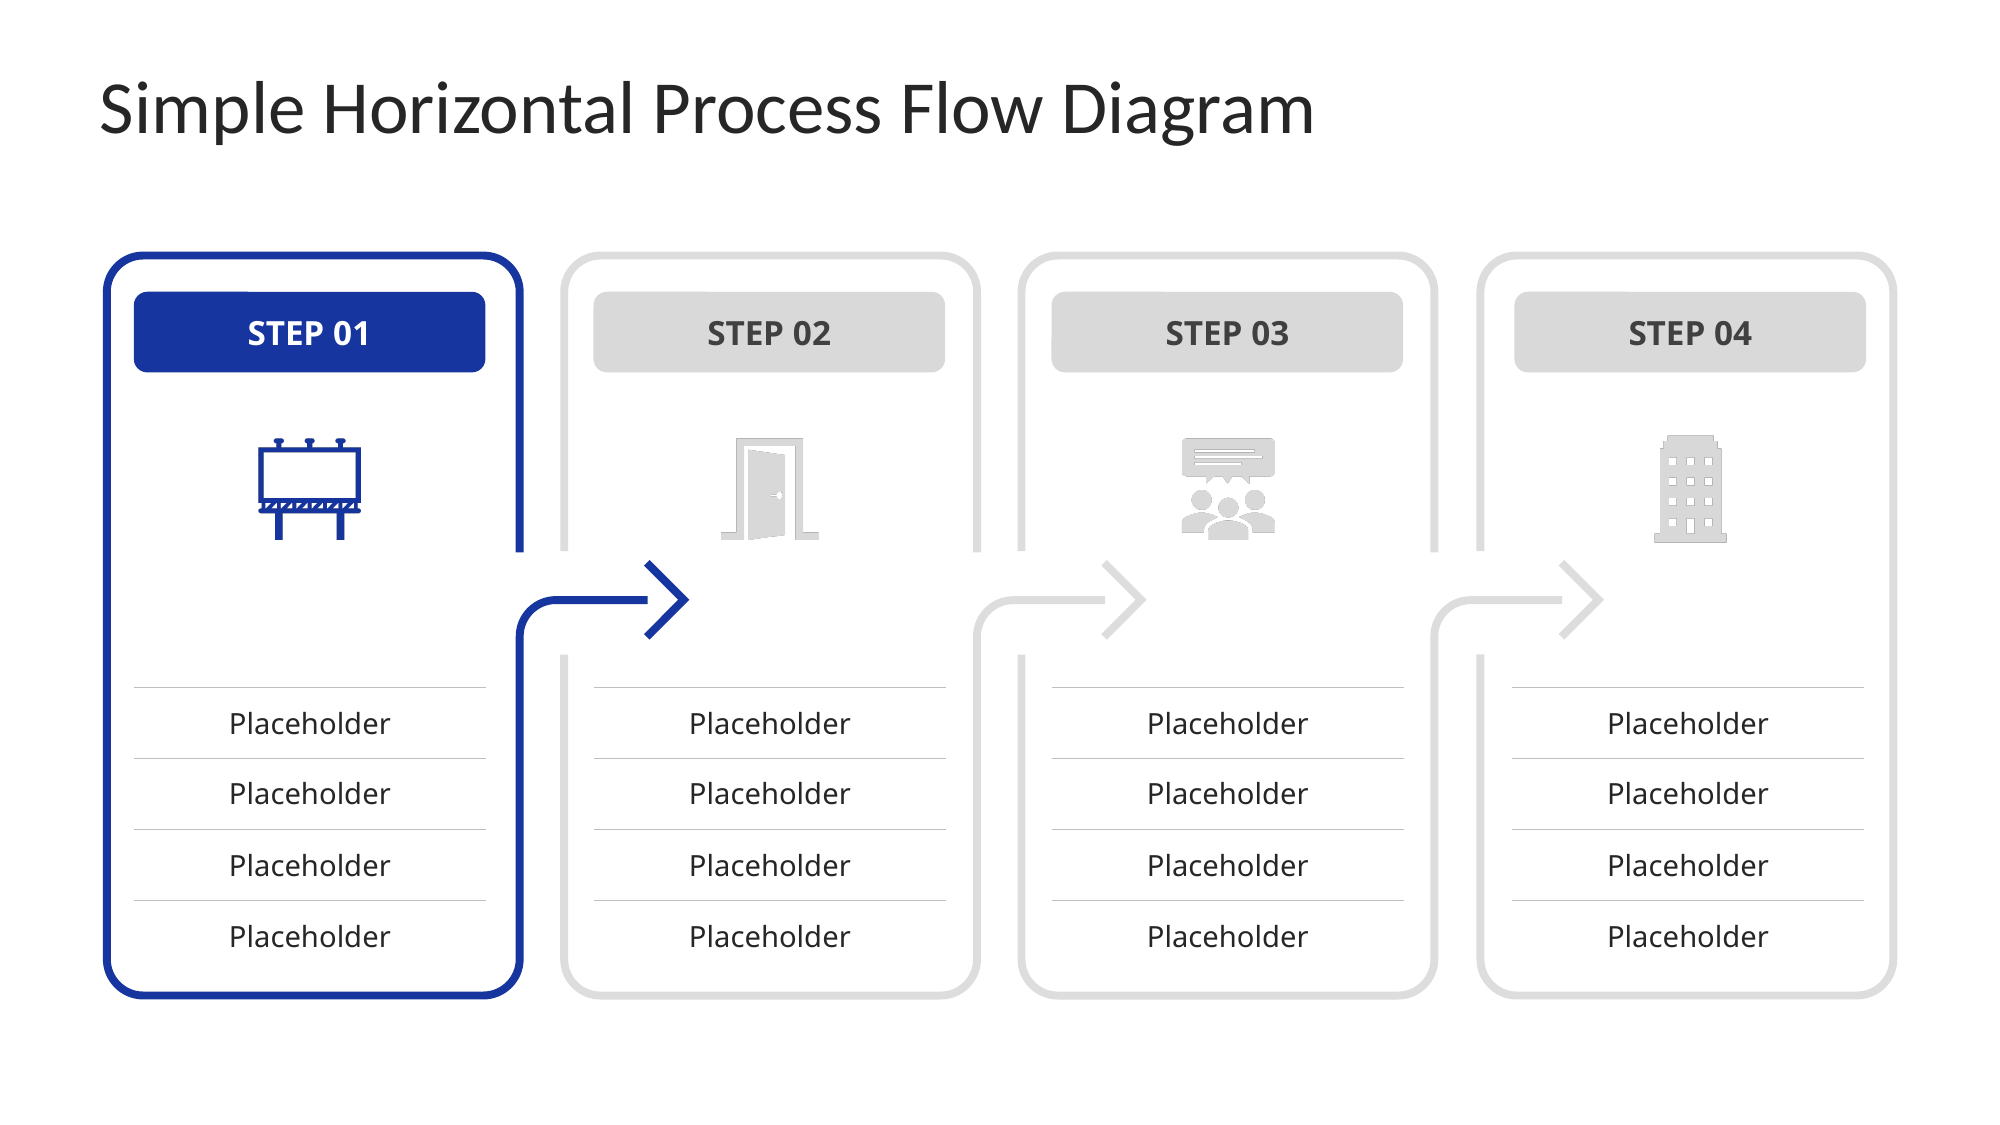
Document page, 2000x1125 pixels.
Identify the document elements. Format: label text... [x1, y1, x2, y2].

picture [248, 427, 371, 551]
title Simple Horizontal Process Flow Diagram [99, 45, 1900, 162]
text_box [563, 255, 1019, 996]
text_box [1603, 687, 1865, 952]
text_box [133, 687, 487, 952]
text_box [1599, 255, 1894, 996]
picture [1629, 427, 1752, 551]
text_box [1021, 255, 1599, 996]
text_box [106, 255, 558, 996]
